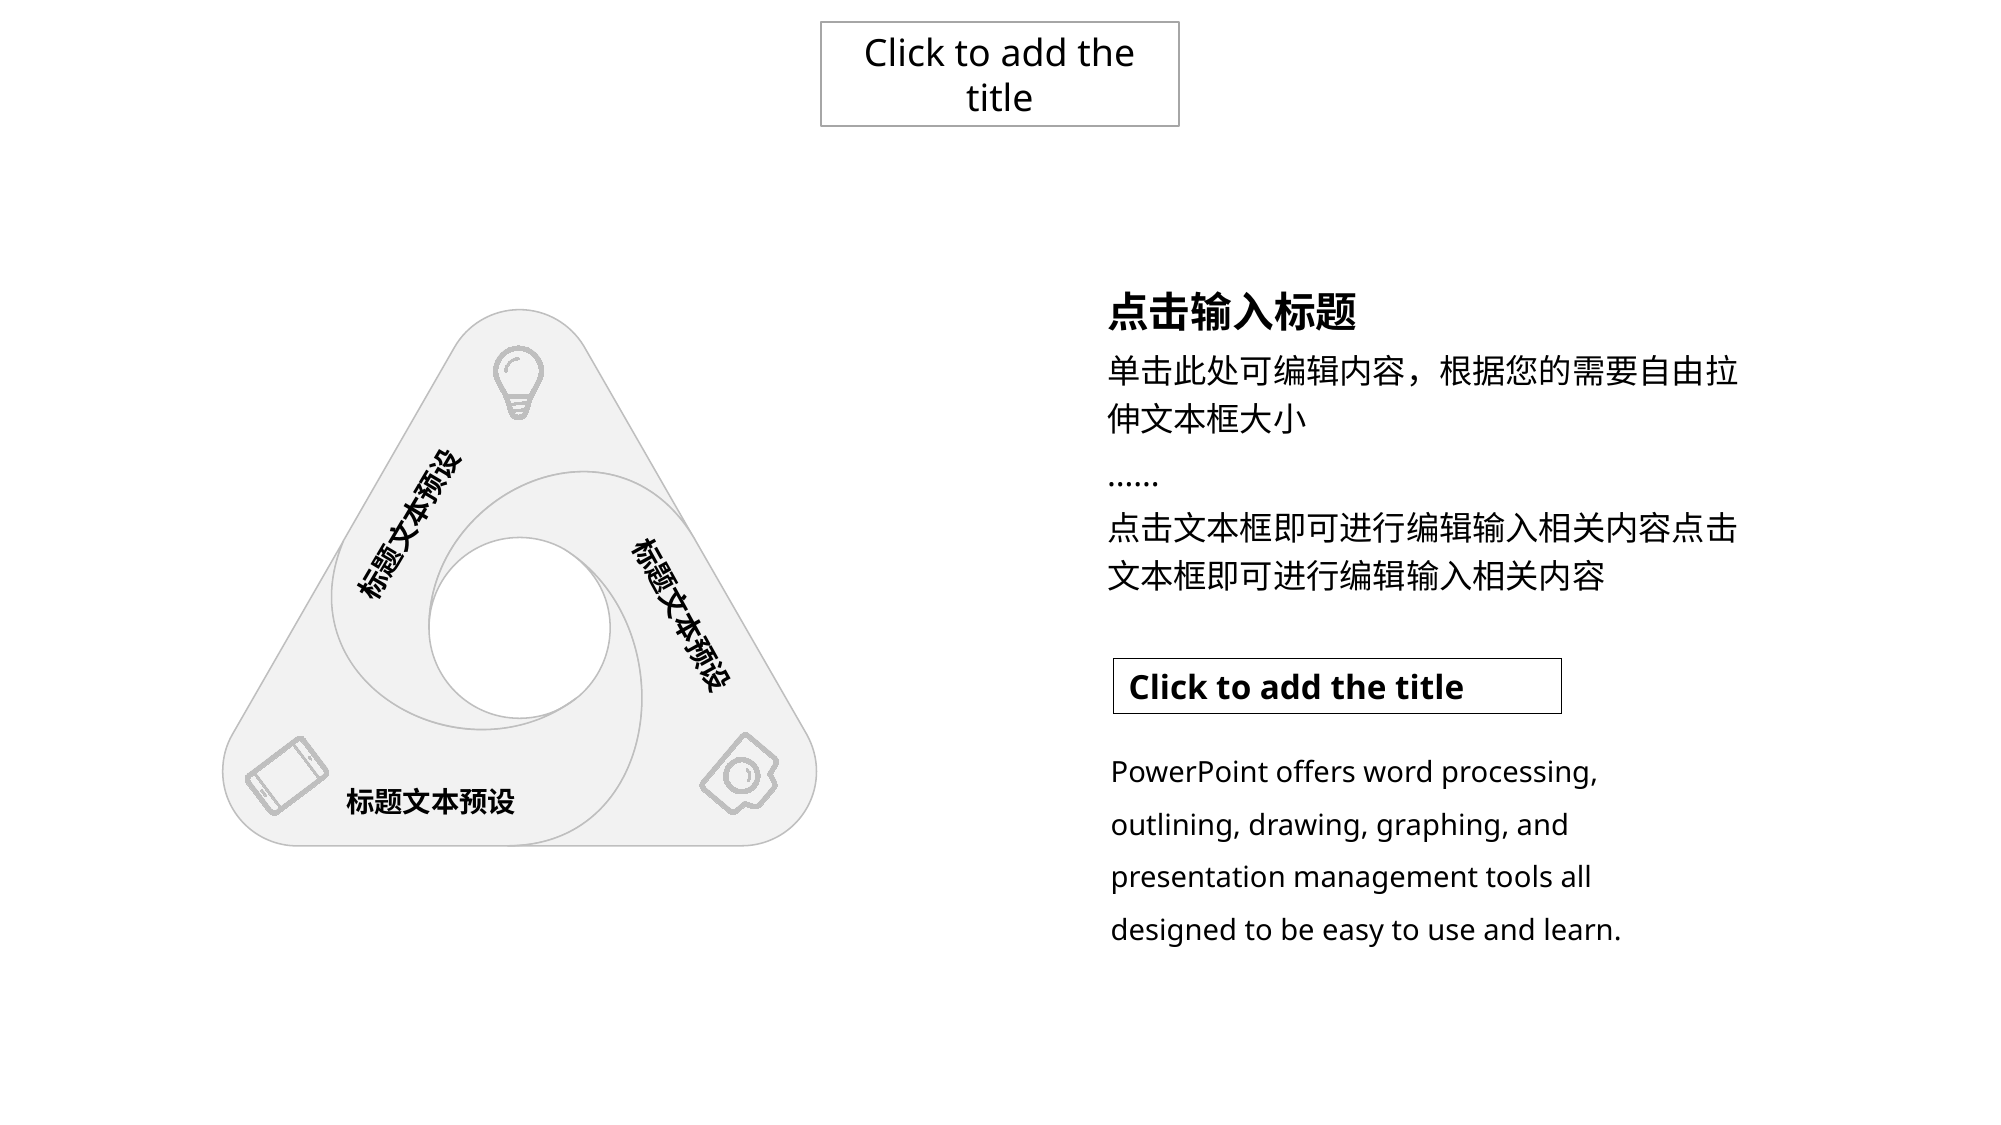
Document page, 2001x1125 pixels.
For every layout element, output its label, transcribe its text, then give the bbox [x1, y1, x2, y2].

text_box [493, 345, 544, 420]
text_box [428, 471, 817, 846]
text_box [222, 545, 641, 846]
text_box 标题文本预设 [612, 516, 753, 716]
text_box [1110, 658, 1683, 949]
text_box 标题文本预设 [337, 424, 482, 622]
text_box Click to add the title [820, 21, 1180, 127]
text_box [331, 309, 689, 730]
text_box 标题文本预设 [331, 776, 532, 826]
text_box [261, 738, 313, 813]
text_box 点击输入标题 单击此处可编辑内容，根据您的需要自由拉伸文本框大小 …… 点击文本框即可进行编辑输入相关内容点击文本框即可进行编辑输入相关内容 [1092, 268, 1772, 603]
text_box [707, 746, 782, 809]
